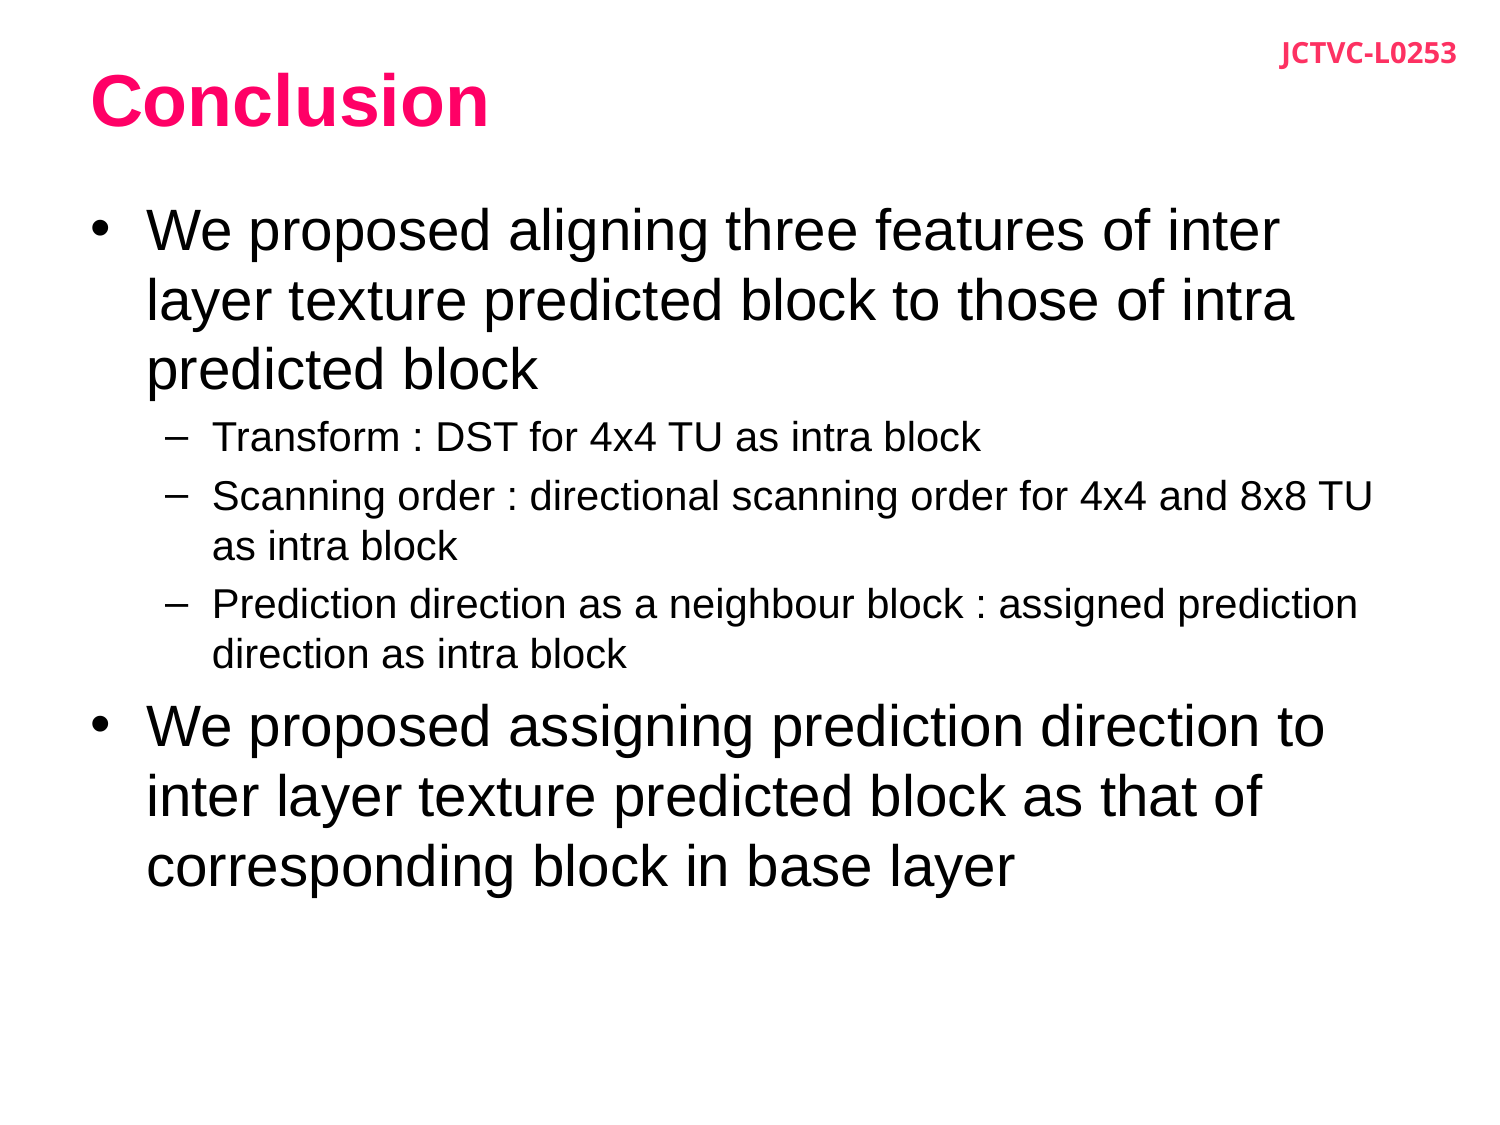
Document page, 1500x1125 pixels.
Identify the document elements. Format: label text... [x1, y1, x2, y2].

text_box JCTVC-L0253 [1241, 27, 1472, 77]
list We proposed aligning three features of inter layer texture predicted block to those of intra predicted block Transform : DST for 4x4 TU as intra block Scanning order : directional scanning order for 4x4 and 8x8 TU as intra block Prediction direction as a neighbour block : assigned prediction direction as intra block We proposed assigning prediction direction to inter layer texture predicted block as that of corresponding block in base layer [75, 184, 1425, 1005]
title Conclusion [75, 45, 1425, 149]
